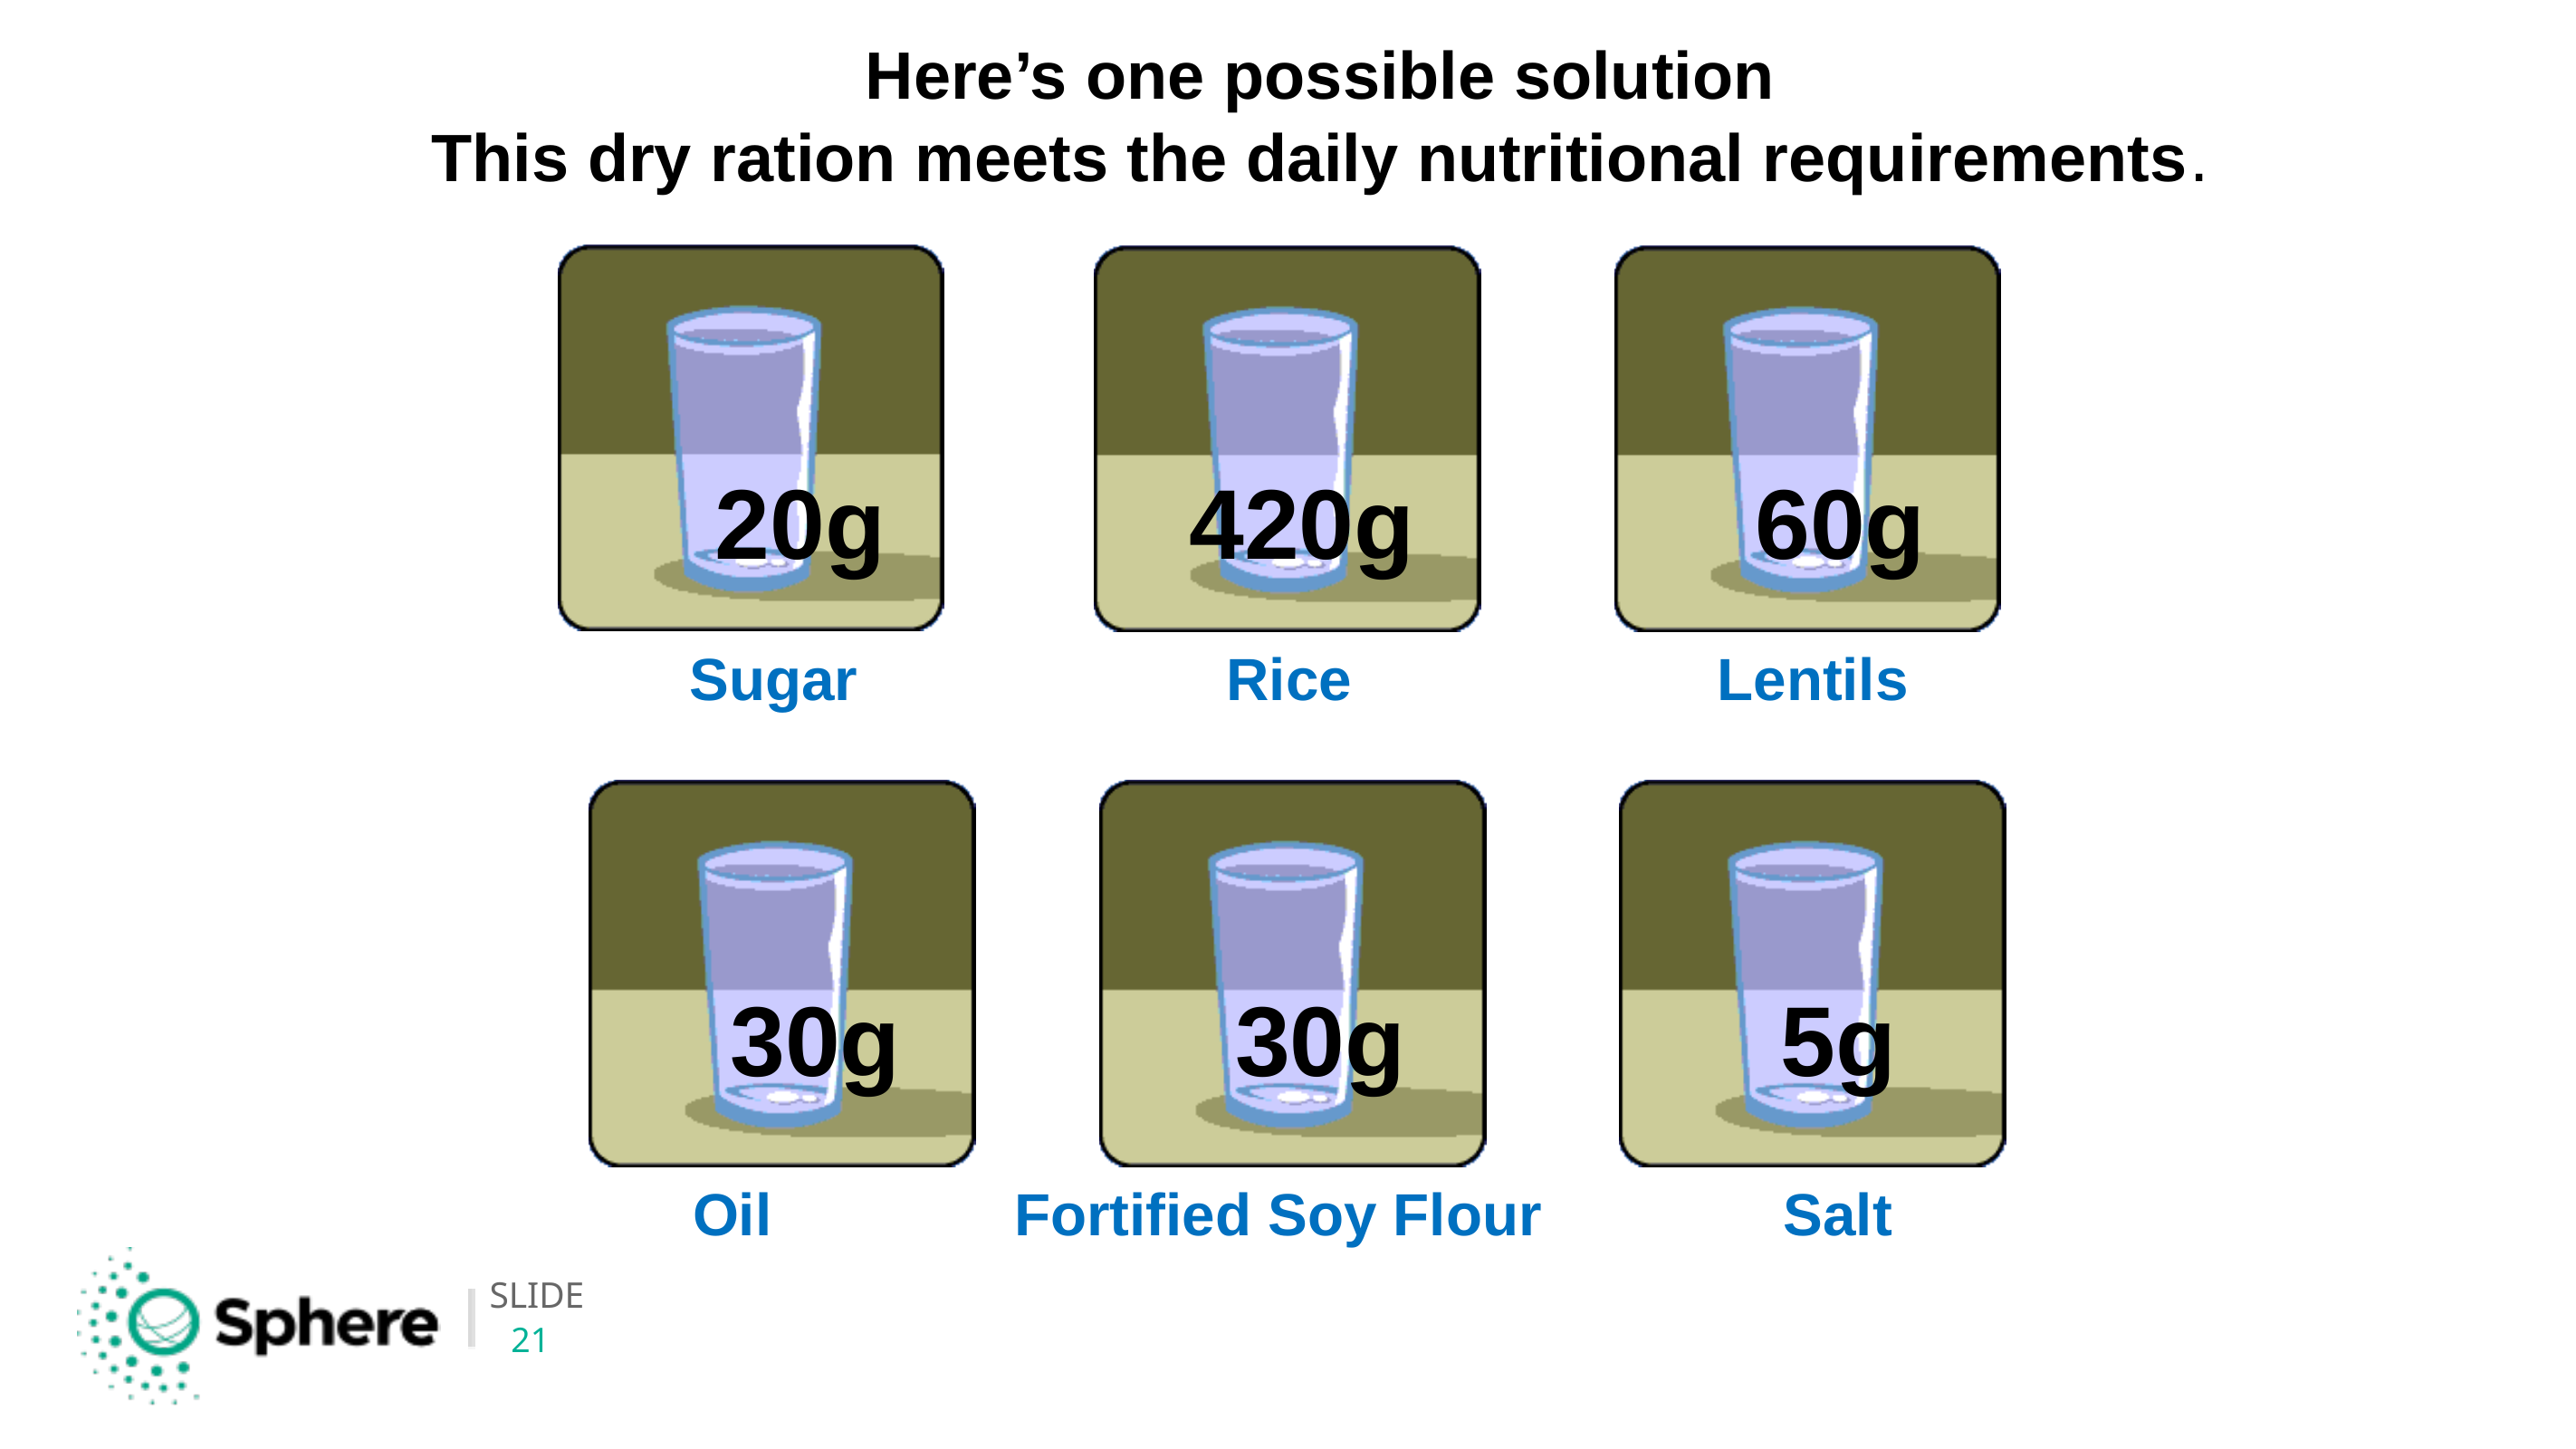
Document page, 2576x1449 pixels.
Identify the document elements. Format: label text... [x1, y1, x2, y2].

picture [468, 1289, 479, 1349]
picture [1619, 780, 2006, 1167]
text_box Oil [679, 1176, 786, 1254]
picture [558, 244, 945, 631]
text_box Here’s one possible solution This dry ration meets the daily nutritional requirements. [387, 25, 2255, 203]
text_box Salt [1769, 1176, 1906, 1254]
picture [77, 1247, 441, 1407]
picture [1094, 245, 1481, 632]
text_box Rice [1212, 640, 1366, 719]
picture [1614, 245, 2002, 632]
text_box Sugar [675, 639, 872, 719]
picture [1099, 780, 1487, 1167]
text_box Lentils [1703, 640, 1922, 719]
picture [589, 780, 976, 1167]
text_box 21 [487, 1311, 573, 1365]
text_box Fortified Soy Flour [1001, 1169, 1556, 1254]
